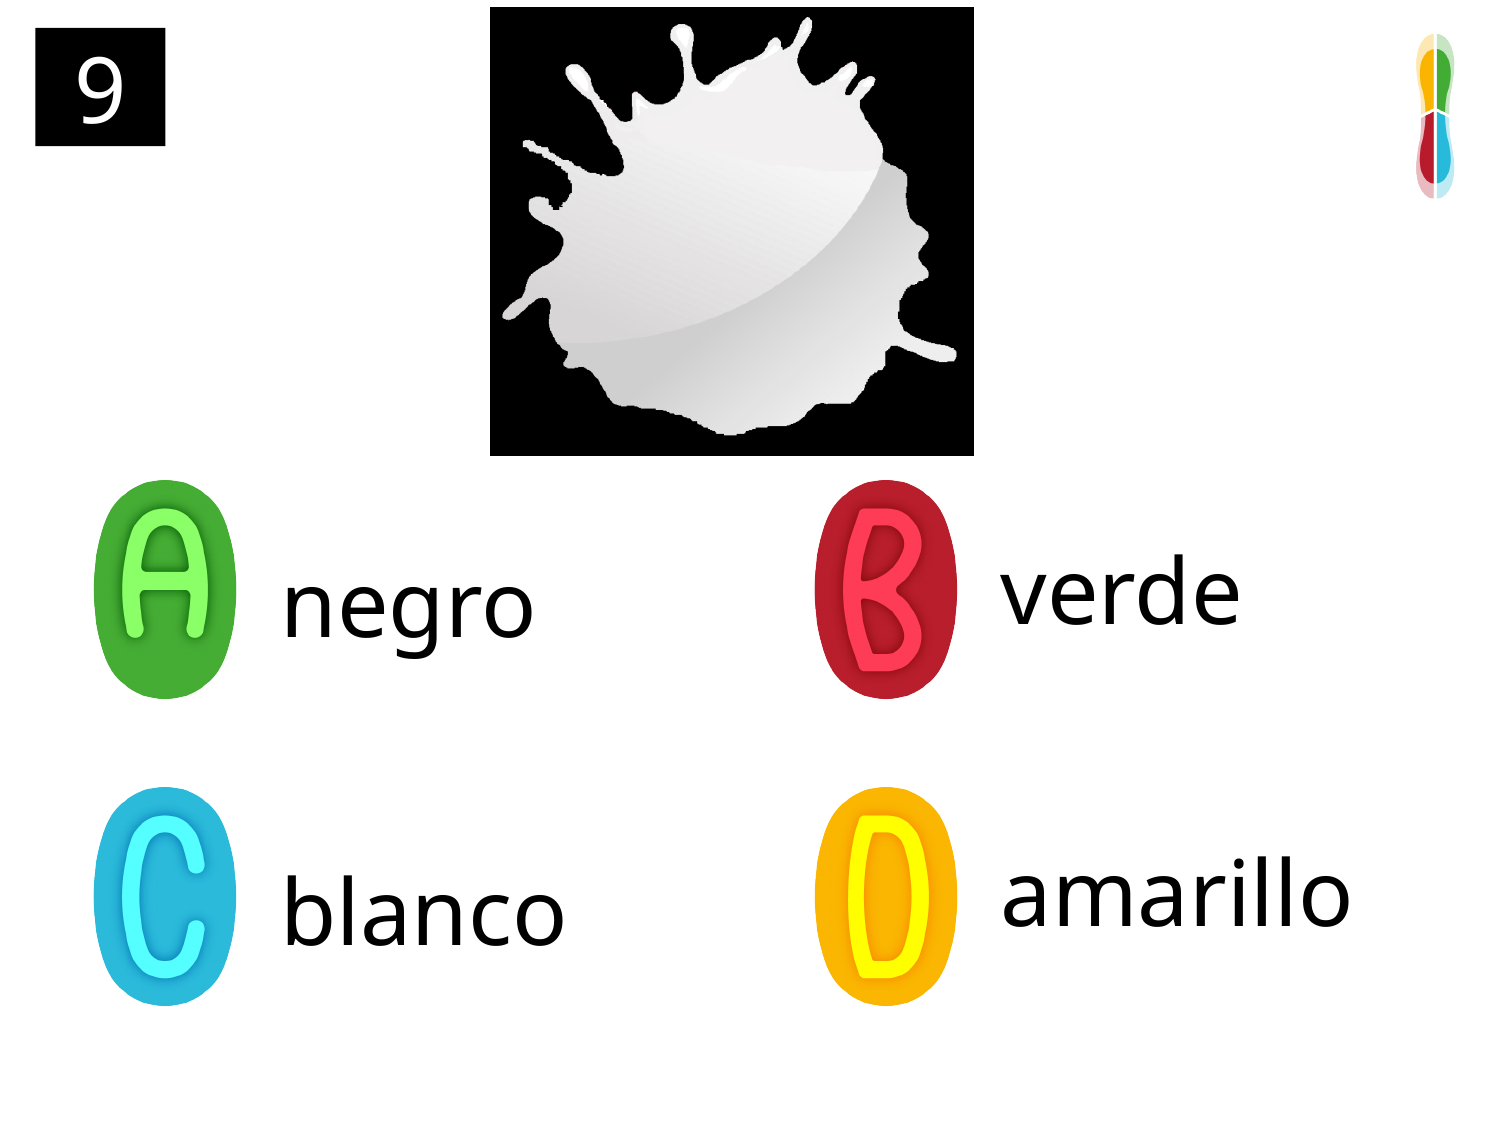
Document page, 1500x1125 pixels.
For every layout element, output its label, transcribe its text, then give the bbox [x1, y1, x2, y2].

text_box blanco [270, 846, 756, 971]
text_box verde [991, 526, 1477, 651]
text_box amarillo [991, 827, 1477, 952]
title 9 [35, 27, 166, 147]
text_box negro [270, 538, 756, 664]
picture [489, 7, 987, 740]
picture [1375, 27, 1495, 206]
picture [64, 745, 266, 1048]
picture [785, 745, 987, 1048]
picture [64, 438, 266, 740]
